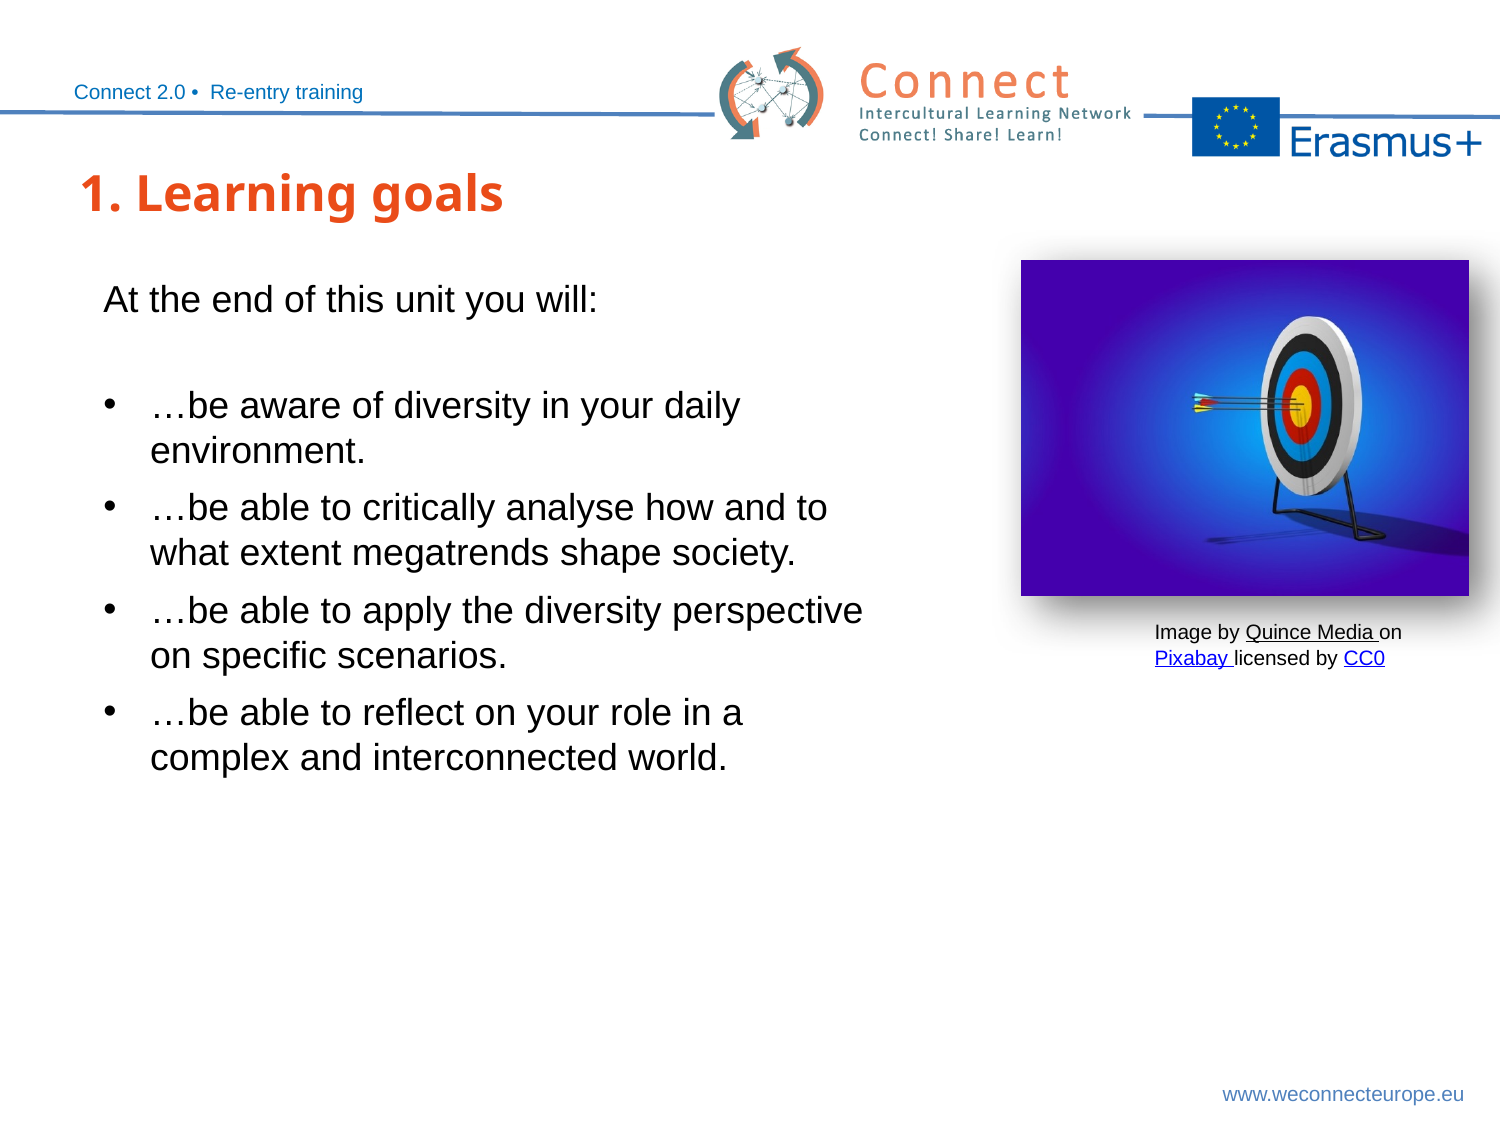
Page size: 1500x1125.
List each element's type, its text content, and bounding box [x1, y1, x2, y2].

picture [1021, 259, 1470, 596]
text_box At the end of this unit you will: [88, 267, 869, 327]
picture [1175, 80, 1498, 173]
text_box 1. Learning goals [64, 153, 550, 229]
text_box Image by Quince Media on Pixabay licensed by CC0 [1139, 642, 1469, 677]
picture [714, 42, 1144, 153]
text_box …be aware of diversity in your daily environment. …be able to critically analyse how and to what extent megatrends shape society. …be able to apply the diversity perspective on specific scenarios. …be able to reflect on your role in a complex and interconnected world. [88, 373, 880, 786]
